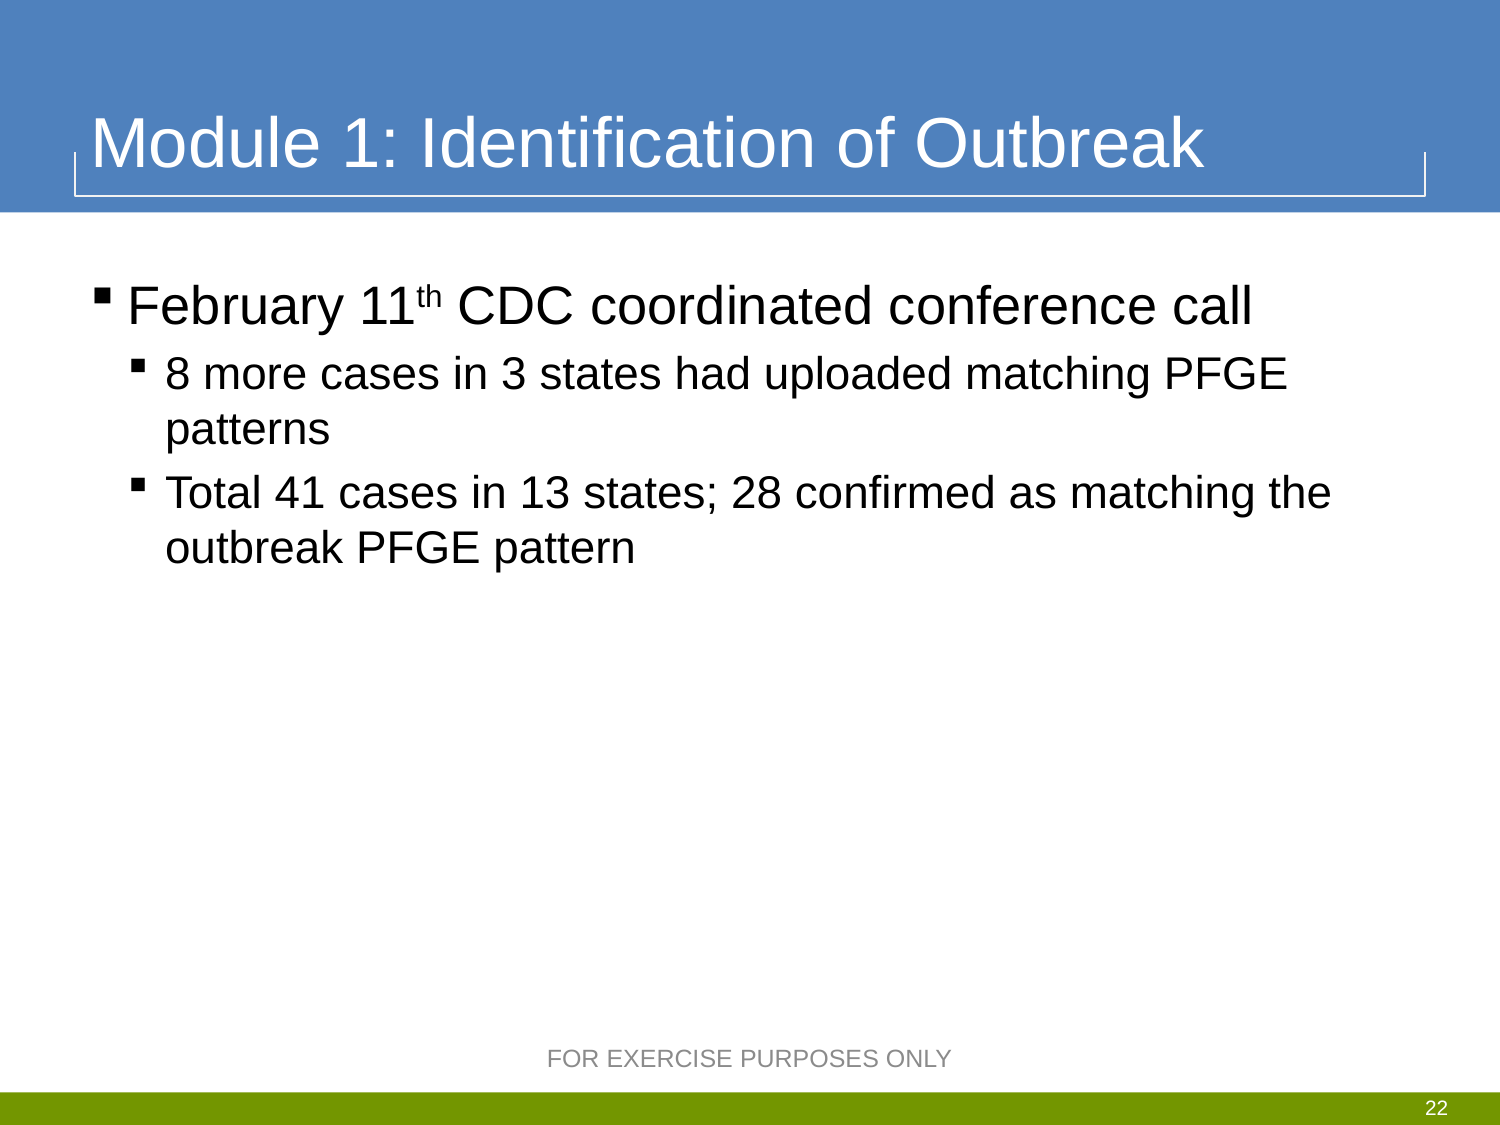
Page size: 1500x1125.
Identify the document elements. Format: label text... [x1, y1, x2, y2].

footer FOR EXERCISE PURPOSES ONLY [512, 1042, 988, 1103]
list February 11th CDC coordinated conference call 8 more cases in 3 states had uploaded matching PFGE patterns Total 41 cases in 13 states; 28 confirmed as matching the outbreak PFGE pattern [74, 262, 1426, 1006]
title Module 1: Identification of Outbreak [74, 44, 1426, 233]
